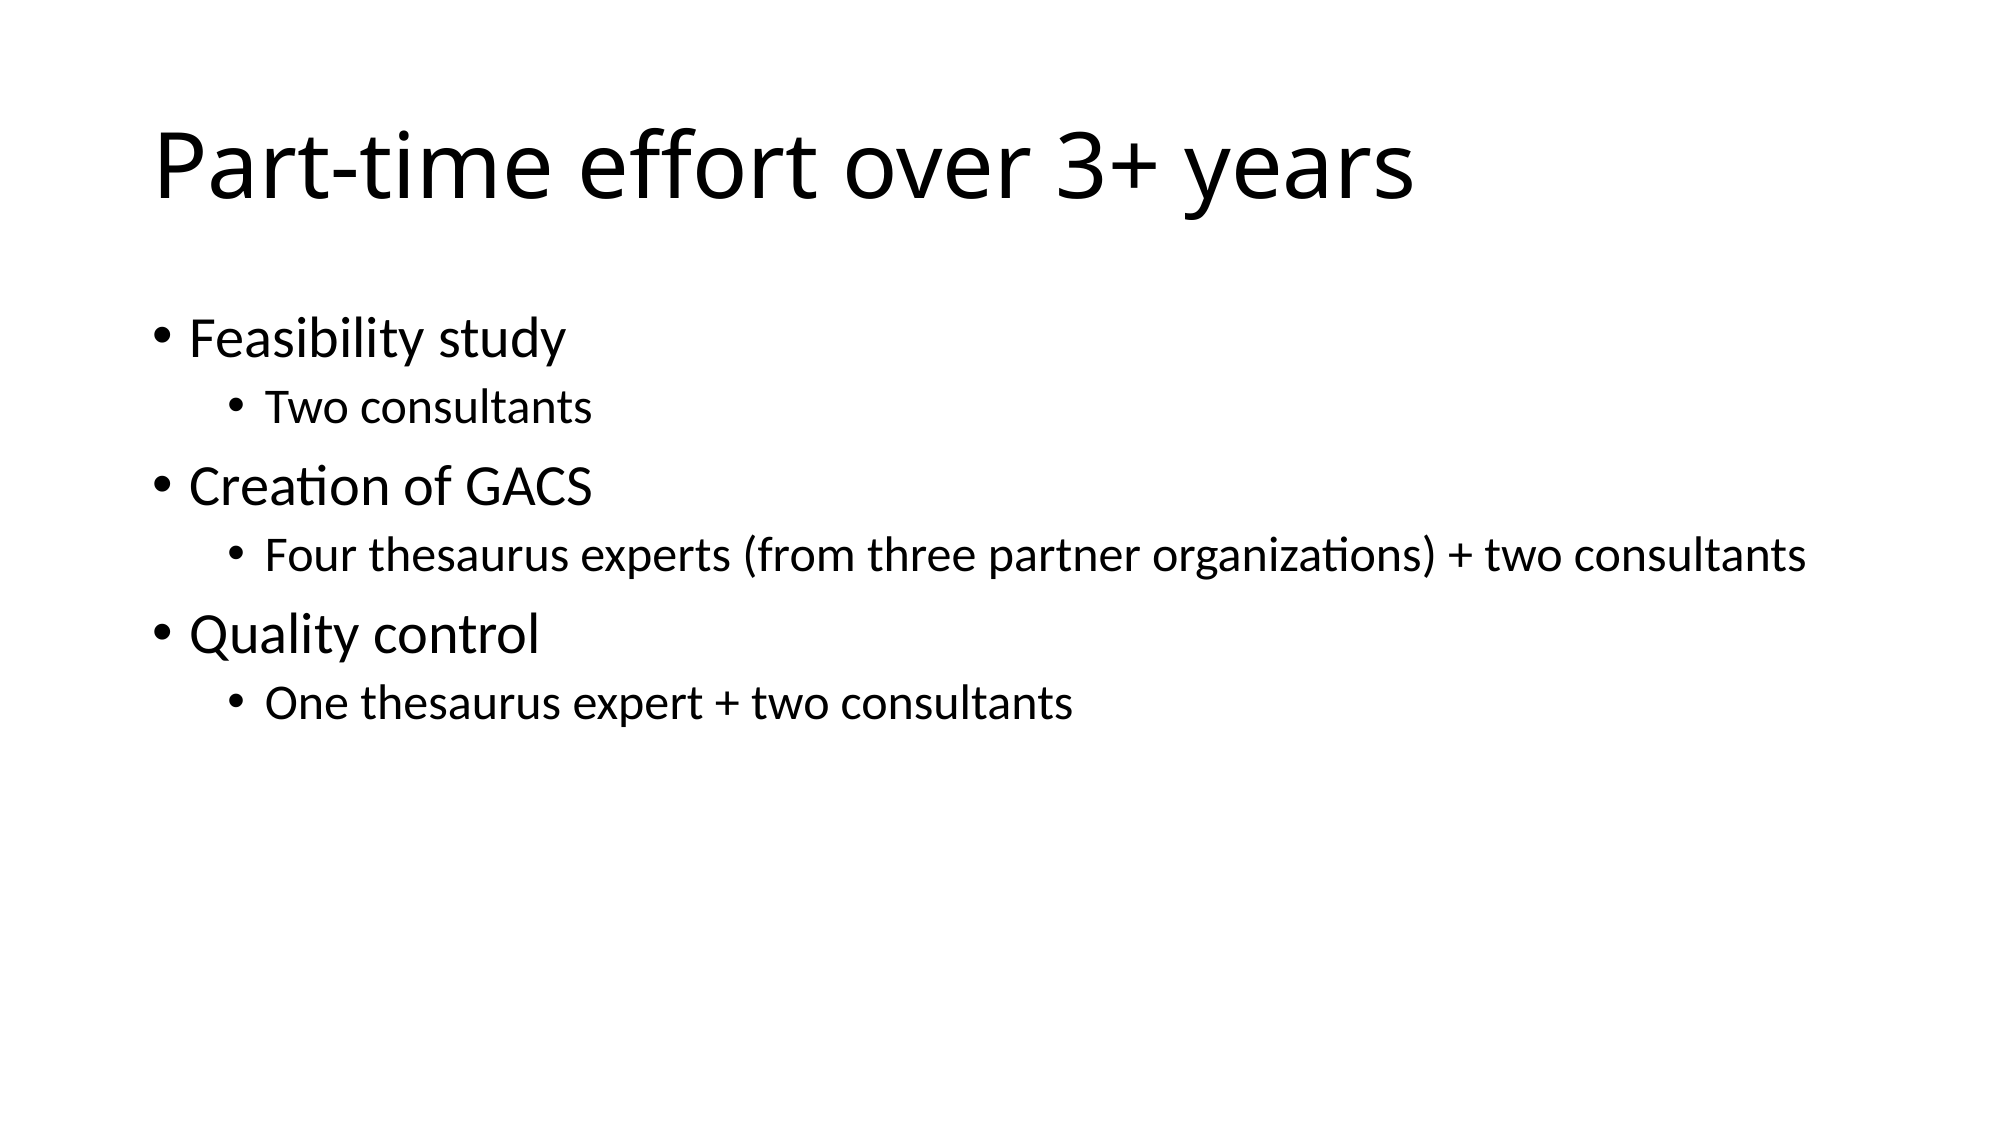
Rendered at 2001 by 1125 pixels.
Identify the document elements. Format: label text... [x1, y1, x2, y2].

list Feasibility study Two consultants Creation of GACS Four thesaurus experts (from three partner organizations) + two consultants Quality control One thesaurus expert + two consultants [137, 299, 1863, 1014]
title Part-time effort over 3+ years [137, 59, 1863, 278]
